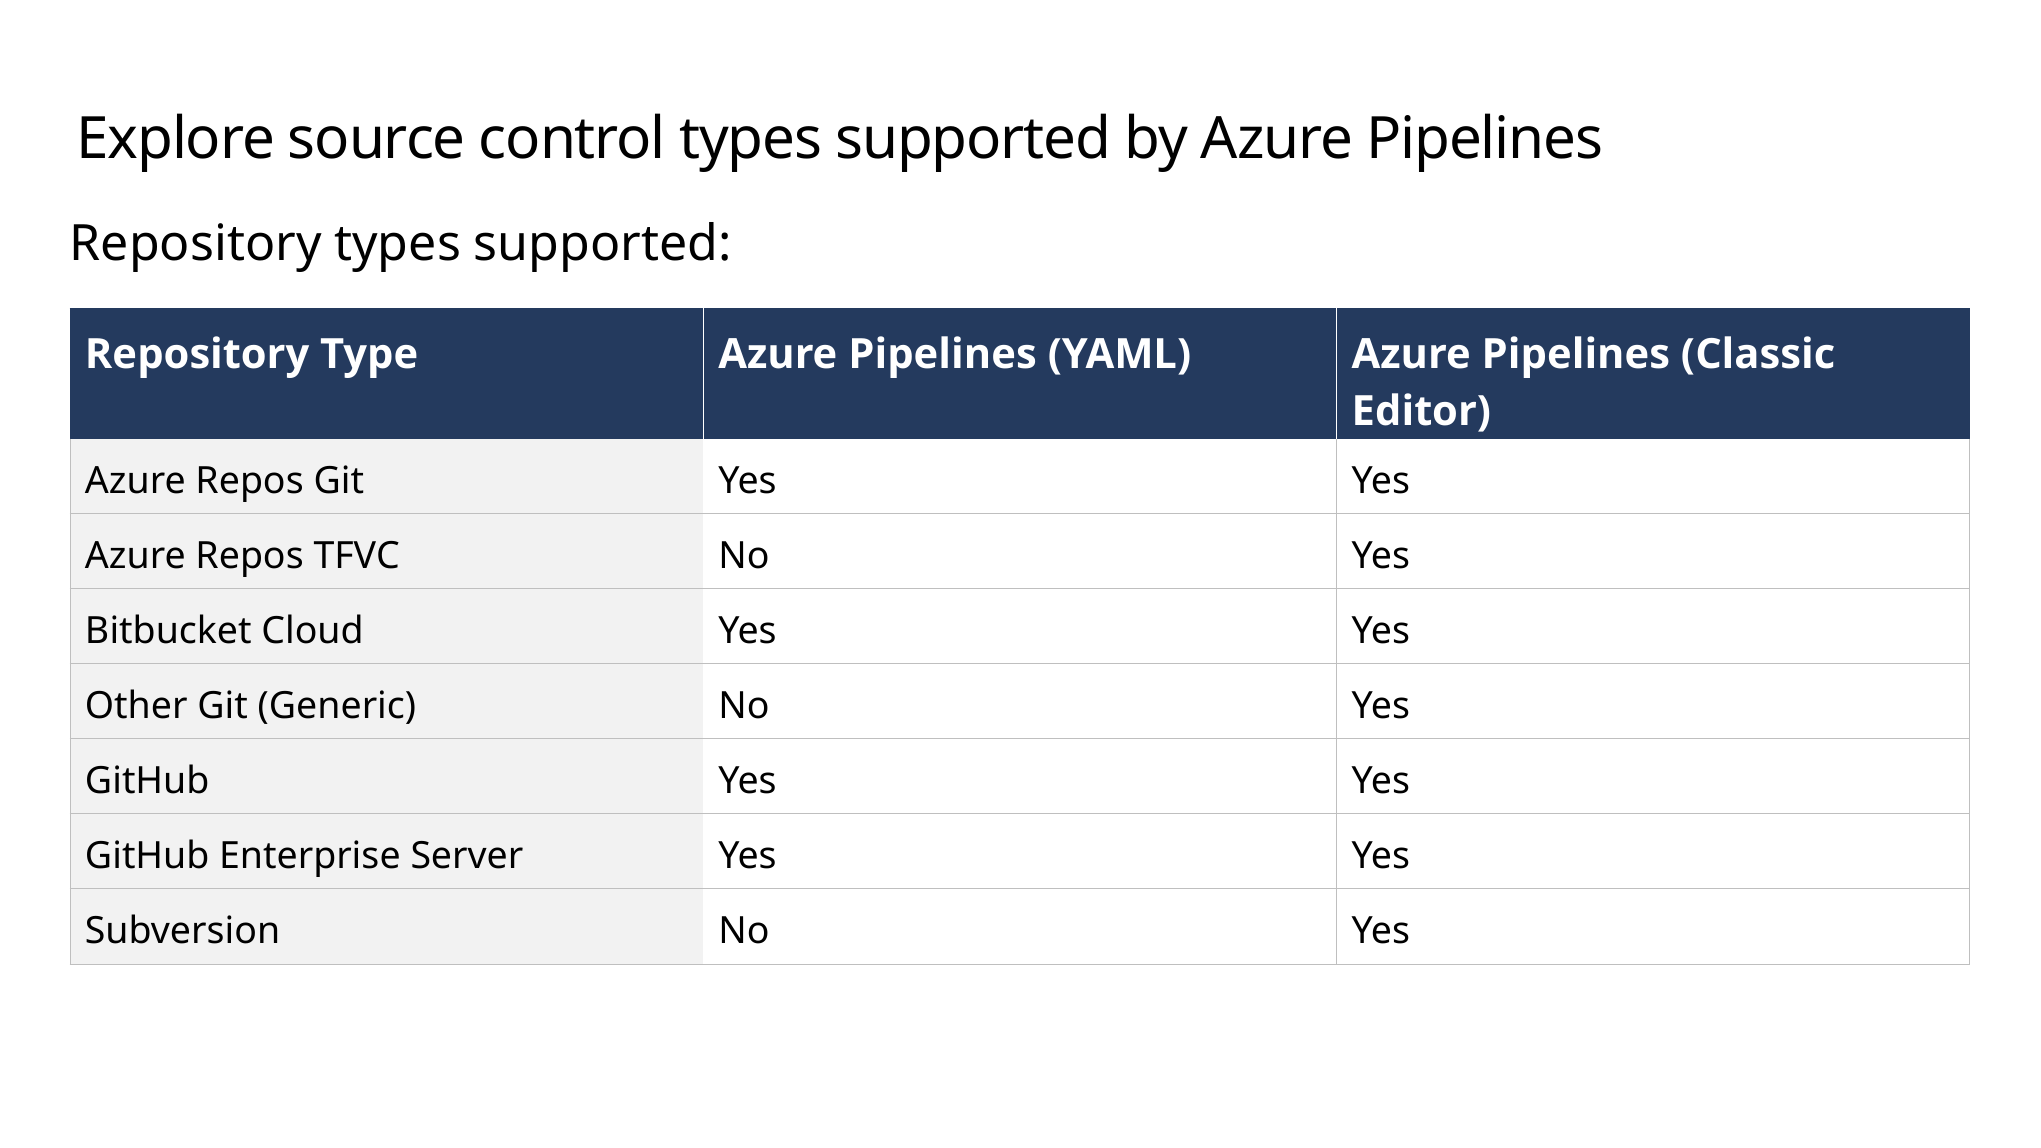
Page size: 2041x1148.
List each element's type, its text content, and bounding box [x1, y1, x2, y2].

table_header Repository Type [71, 309, 703, 439]
table_cell Yes [1337, 439, 1969, 513]
title Explore source control types supported by Azure Pipelines [76, 103, 1969, 172]
table_cell No [703, 514, 1336, 588]
table_header Azure Pipelines (YAML) [704, 309, 1336, 439]
table_cell Bitbucket Cloud [71, 589, 703, 663]
table_cell Yes [1337, 889, 1969, 964]
table_cell Azure Repos Git [71, 439, 703, 513]
text_box Repository types supported: [69, 202, 1839, 278]
table_cell GitHub Enterprise Server [71, 814, 703, 888]
table_cell Subversion [71, 889, 703, 964]
table_cell Yes [703, 739, 1336, 813]
table_cell Yes [703, 814, 1336, 888]
table_cell Yes [1337, 514, 1969, 588]
table_cell Yes [1337, 739, 1969, 813]
table_cell No [703, 664, 1336, 738]
table_cell Azure Repos TFVC [71, 514, 703, 588]
table_cell Yes [1337, 589, 1969, 663]
table_header Azure Pipelines (Classic Editor) [1337, 309, 1969, 439]
table_cell Other Git (Generic) [71, 664, 703, 738]
table_cell GitHub [71, 739, 703, 813]
table_cell Yes [703, 439, 1336, 513]
table_cell Yes [1337, 664, 1969, 738]
table_cell No [703, 889, 1336, 964]
table_cell Yes [1337, 814, 1969, 888]
table_cell Yes [703, 589, 1336, 663]
